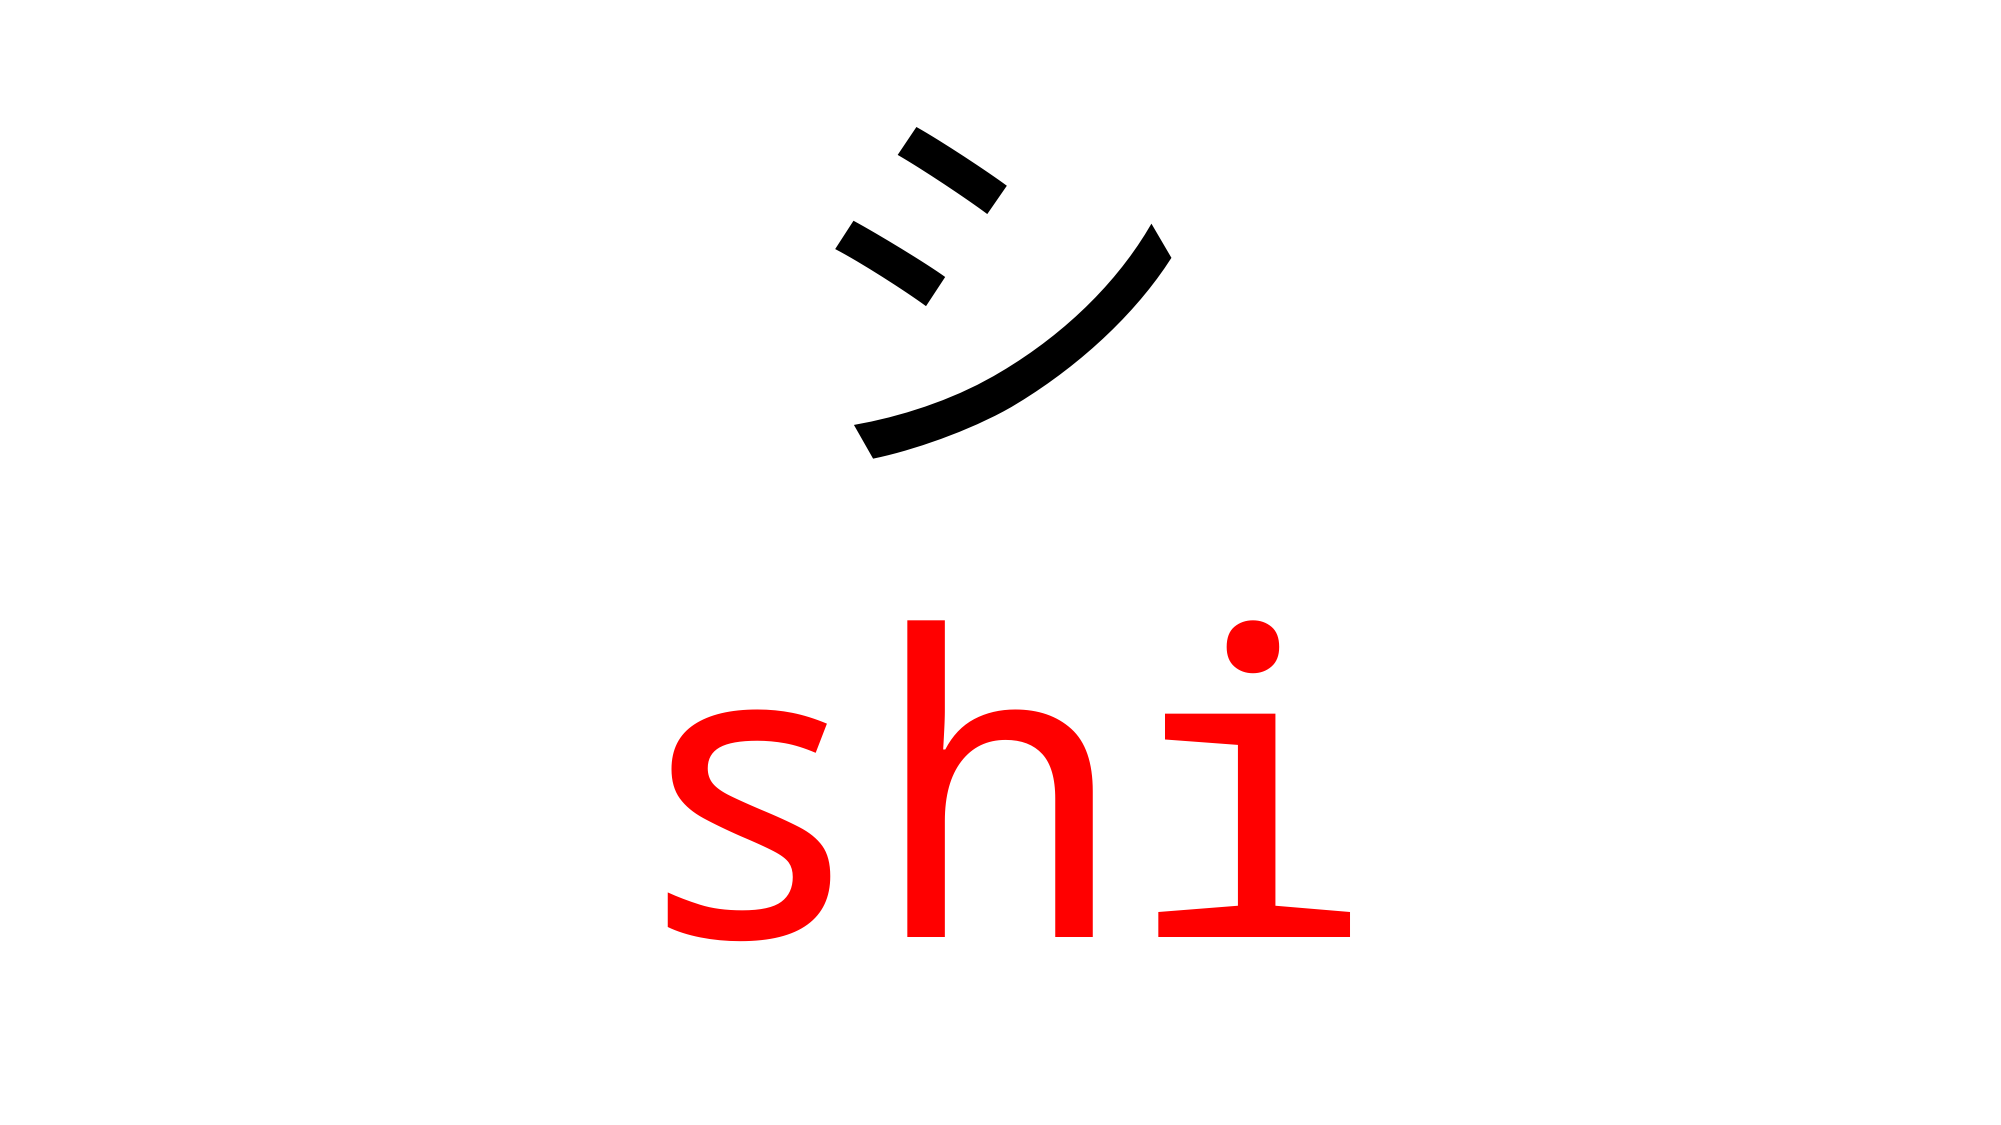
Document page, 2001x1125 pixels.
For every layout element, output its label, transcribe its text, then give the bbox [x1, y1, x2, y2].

title シ [249, 71, 1750, 545]
text_box shi [249, 562, 1750, 1036]
